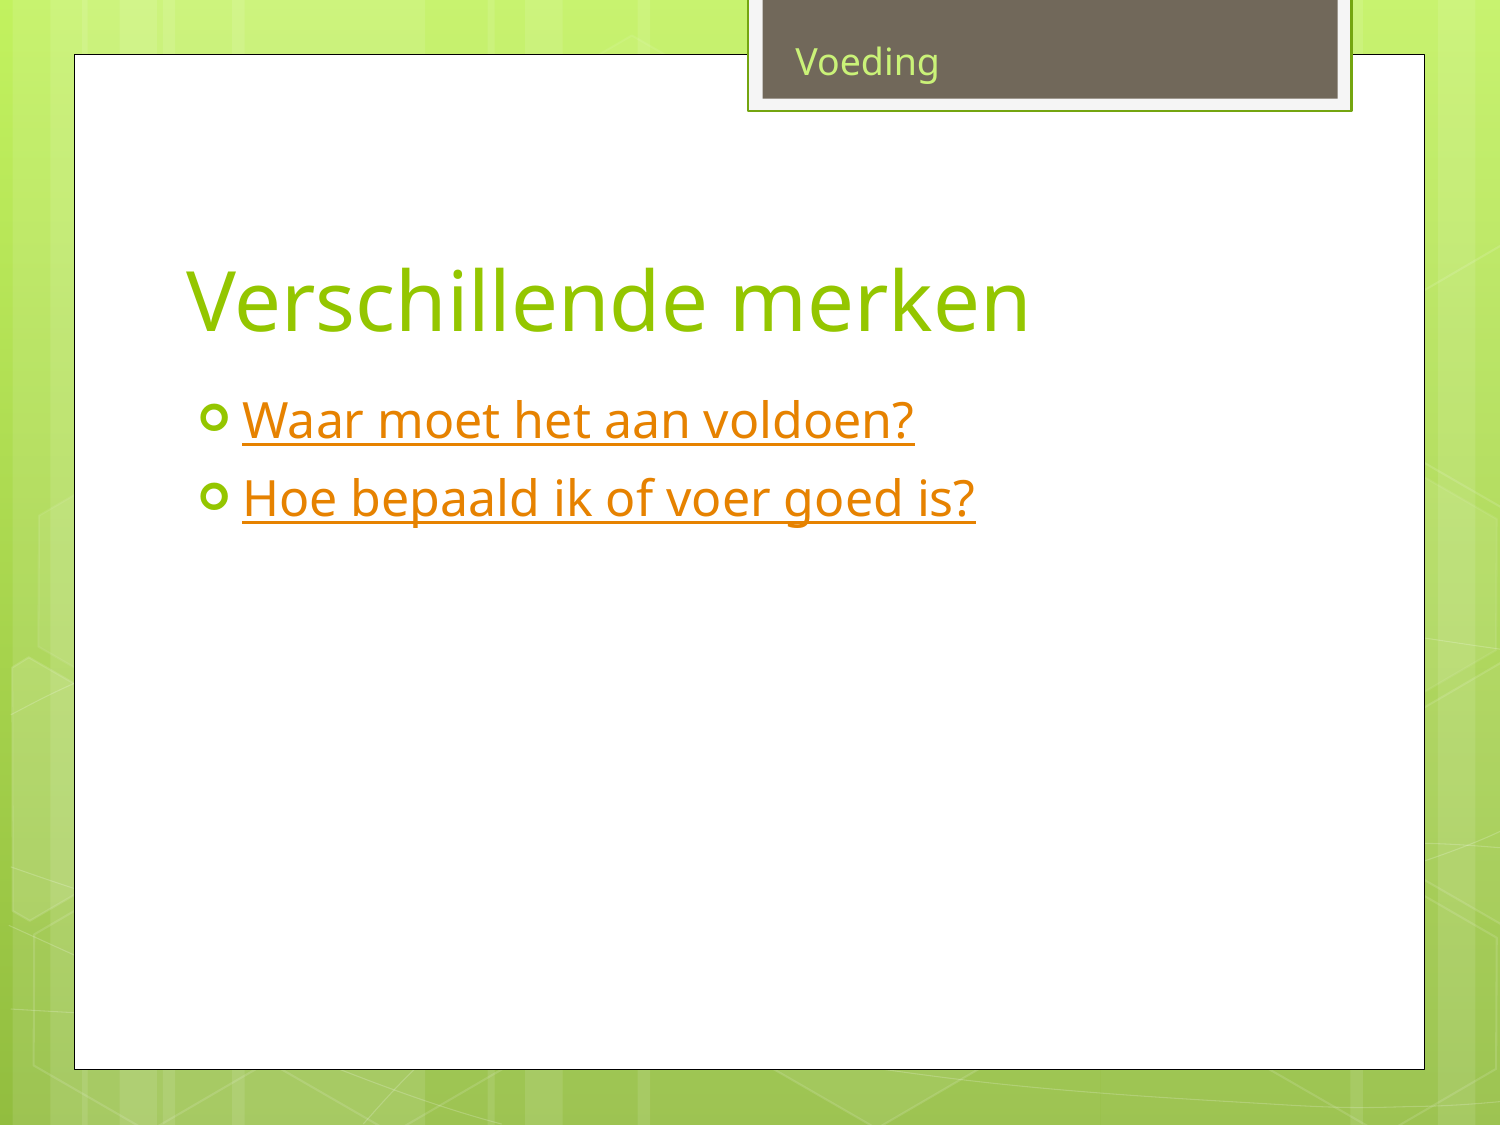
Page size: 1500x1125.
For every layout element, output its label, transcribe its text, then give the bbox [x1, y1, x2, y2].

title Verschillende merken [171, 168, 1324, 357]
list Waar moet het aan voldoen? Hoe bepaald ik of voer goed is? [171, 381, 1283, 957]
text_box Voeding [780, 30, 956, 91]
